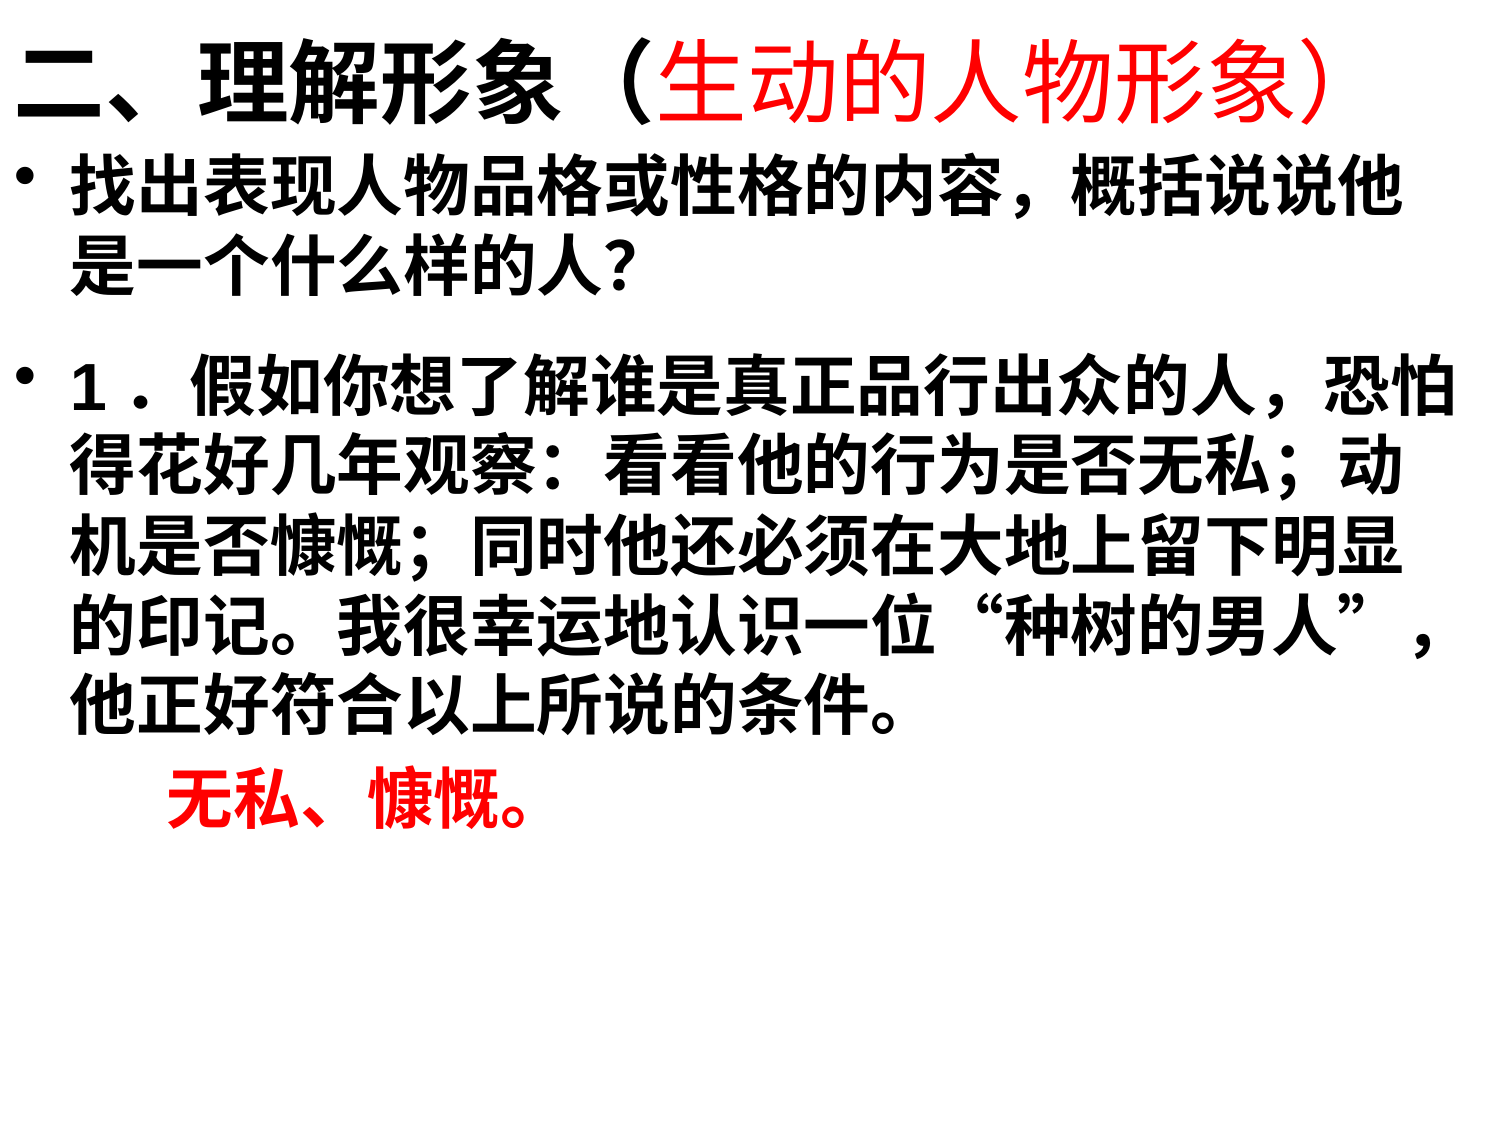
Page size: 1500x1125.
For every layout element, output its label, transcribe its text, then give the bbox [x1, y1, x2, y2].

list 找出表现人物品格或性格的内容，概括说说他是一个什么样的人？ 1．假如你想了解谁是真正品行出众的人，恐怕得花好几年观察：看看他的行为是否无私；动机是否慷慨；同时他还必须在大地上留下明显的印记。我很幸运地认识一位“种树的男人”，他正好符合以上所说的条件。 无私、慷慨。 [0, 136, 1487, 880]
title 二、理解形象（生动的人物形象） [0, 18, 1470, 136]
